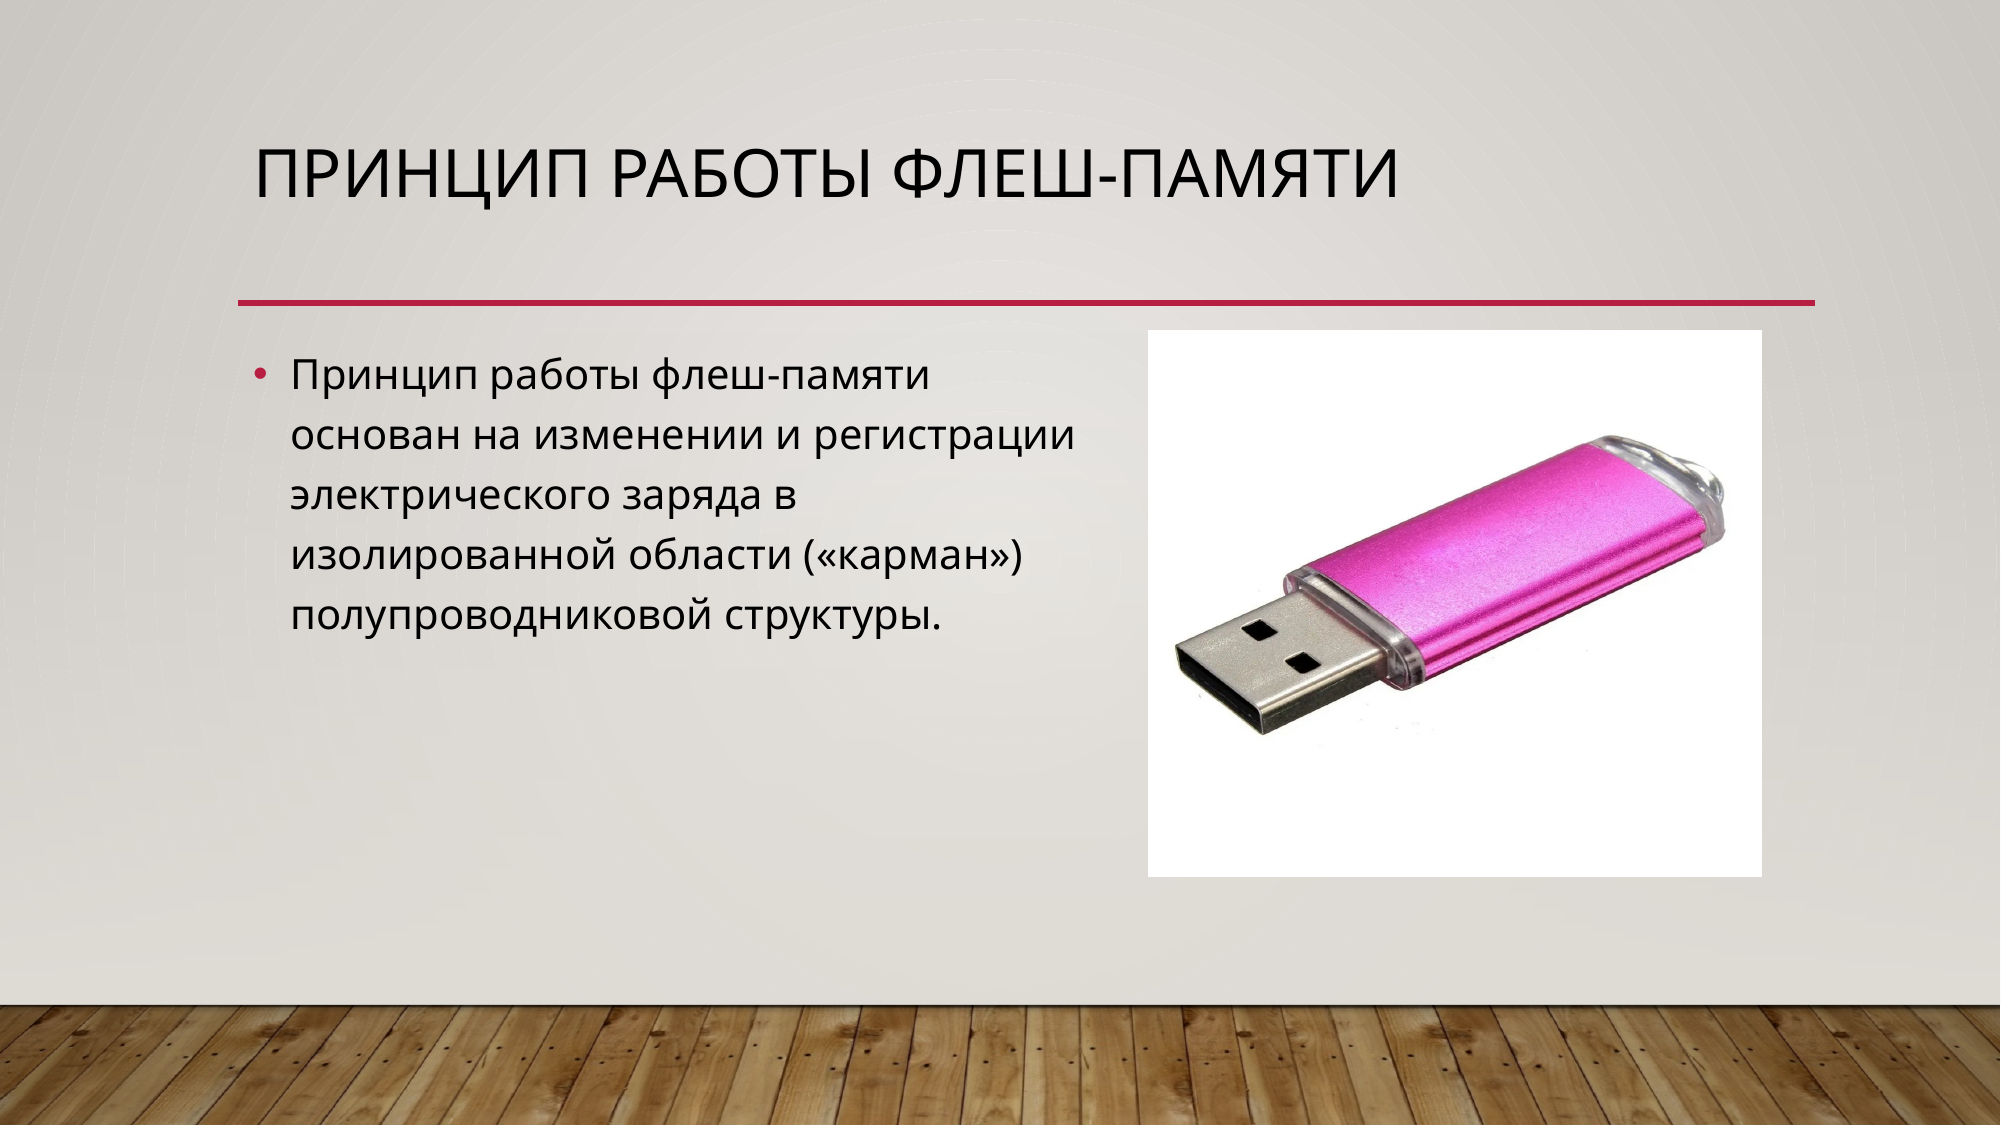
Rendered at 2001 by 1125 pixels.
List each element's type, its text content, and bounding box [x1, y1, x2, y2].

picture [1148, 330, 1763, 877]
picture [0, 1005, 2000, 1125]
title Принцип работы флеш-памяти [238, 131, 1814, 305]
list Принцип работы флеш-памяти основан на изменении и регистрации электрического заряда в изолированной области («карман») полупроводниковой структуры. [238, 330, 1123, 897]
